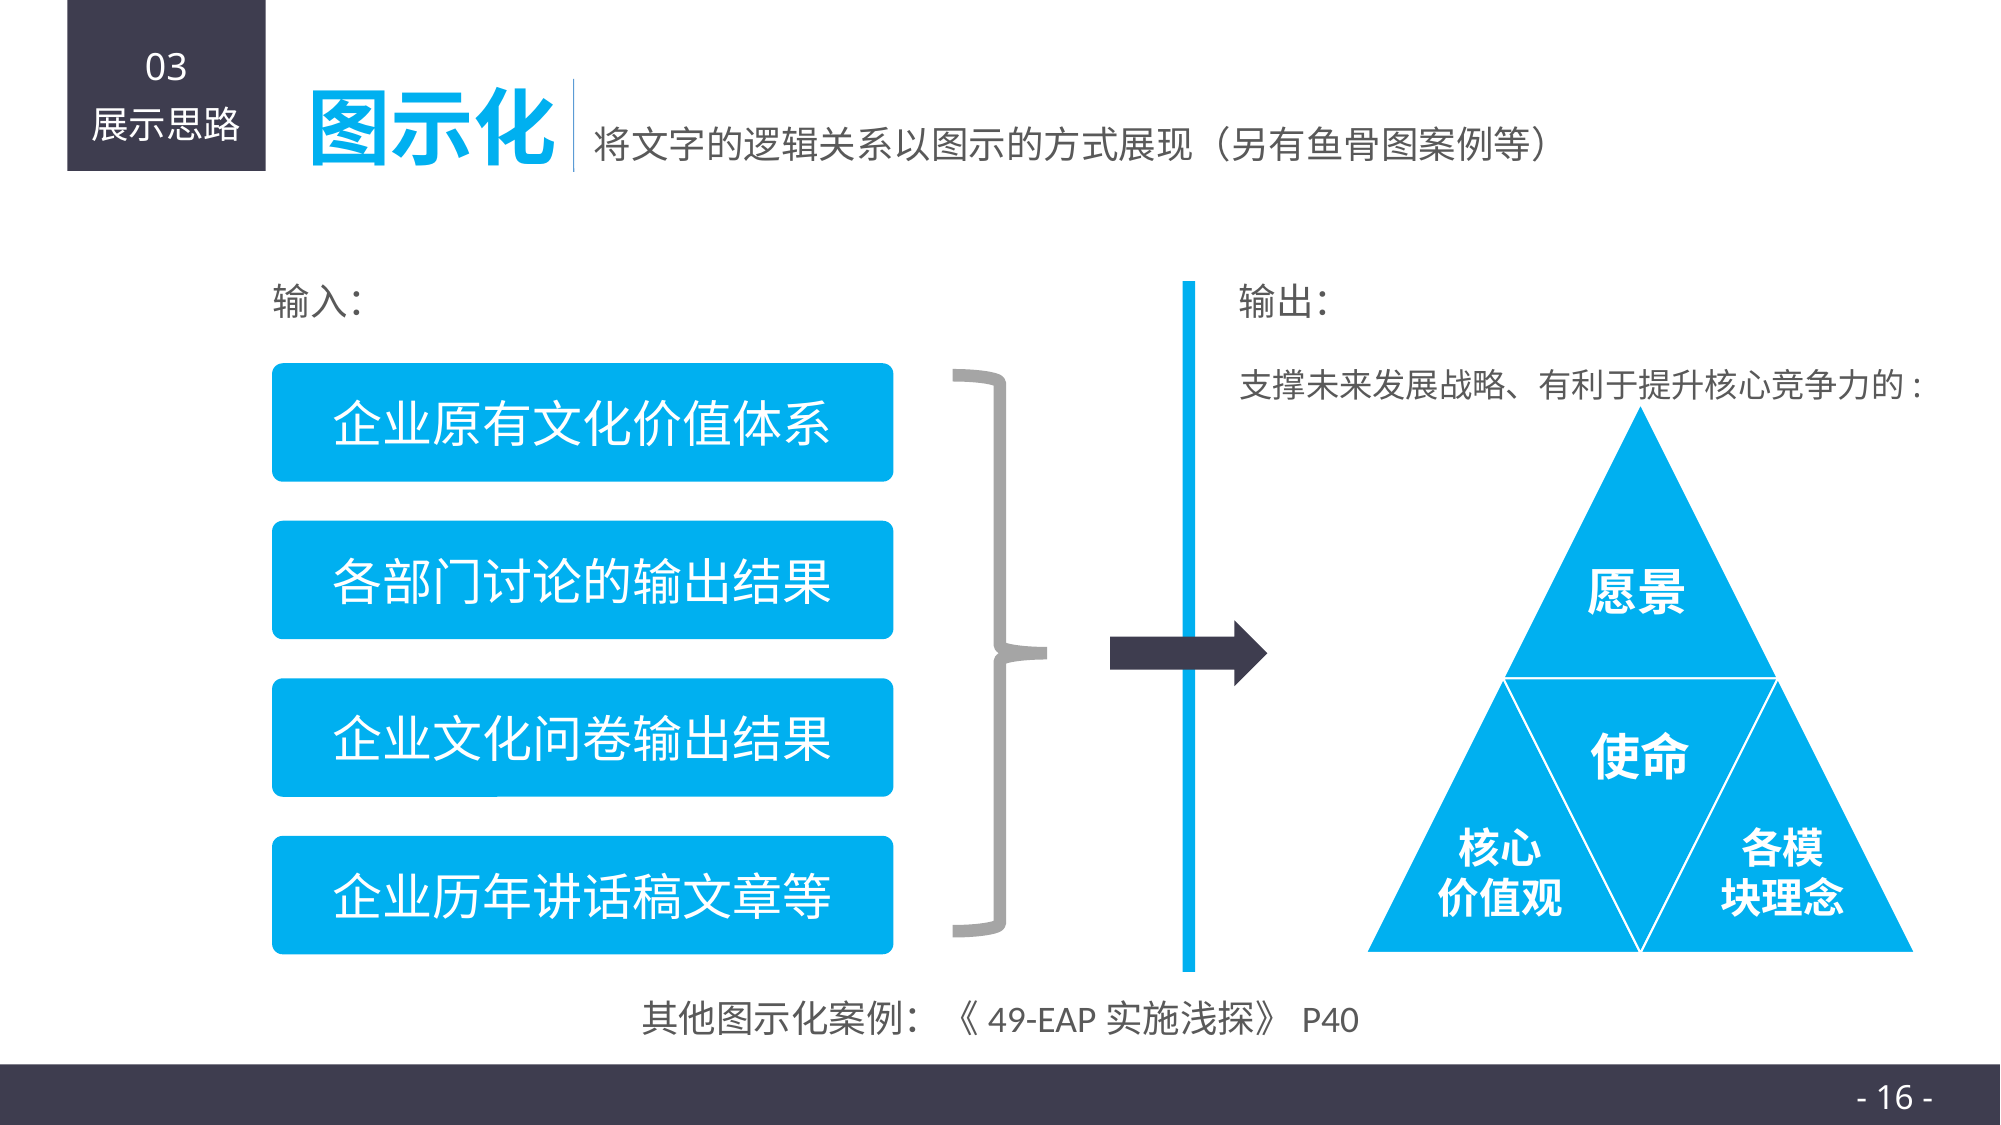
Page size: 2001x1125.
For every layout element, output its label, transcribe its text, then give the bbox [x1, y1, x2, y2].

text_box [952, 375, 1048, 932]
text_box 各部门讨论的输出结果 [272, 520, 894, 640]
text_box [1110, 620, 1268, 687]
text_box 其他图示化案例：《49-EAP实施浅探》P40 [579, 987, 1422, 1048]
text_box 企业历年讲话稿文章等 [272, 835, 894, 955]
text_box 支撑未来发展战略、有利于提升核心竞争力的: [1224, 345, 2000, 412]
text_box 将文字的逻辑关系以图示的方式展现（另有鱼骨图案例等） [578, 113, 1584, 173]
text_box 输出： [1224, 257, 2000, 331]
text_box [1365, 403, 1916, 954]
text_box 输入： [258, 257, 1085, 331]
text_box 03 展示思路 [67, 21, 266, 154]
text_box 企业文化问卷输出结果 [272, 678, 894, 797]
text_box 企业原有文化价值体系 [272, 363, 894, 482]
text_box 图示化 [292, 68, 573, 183]
